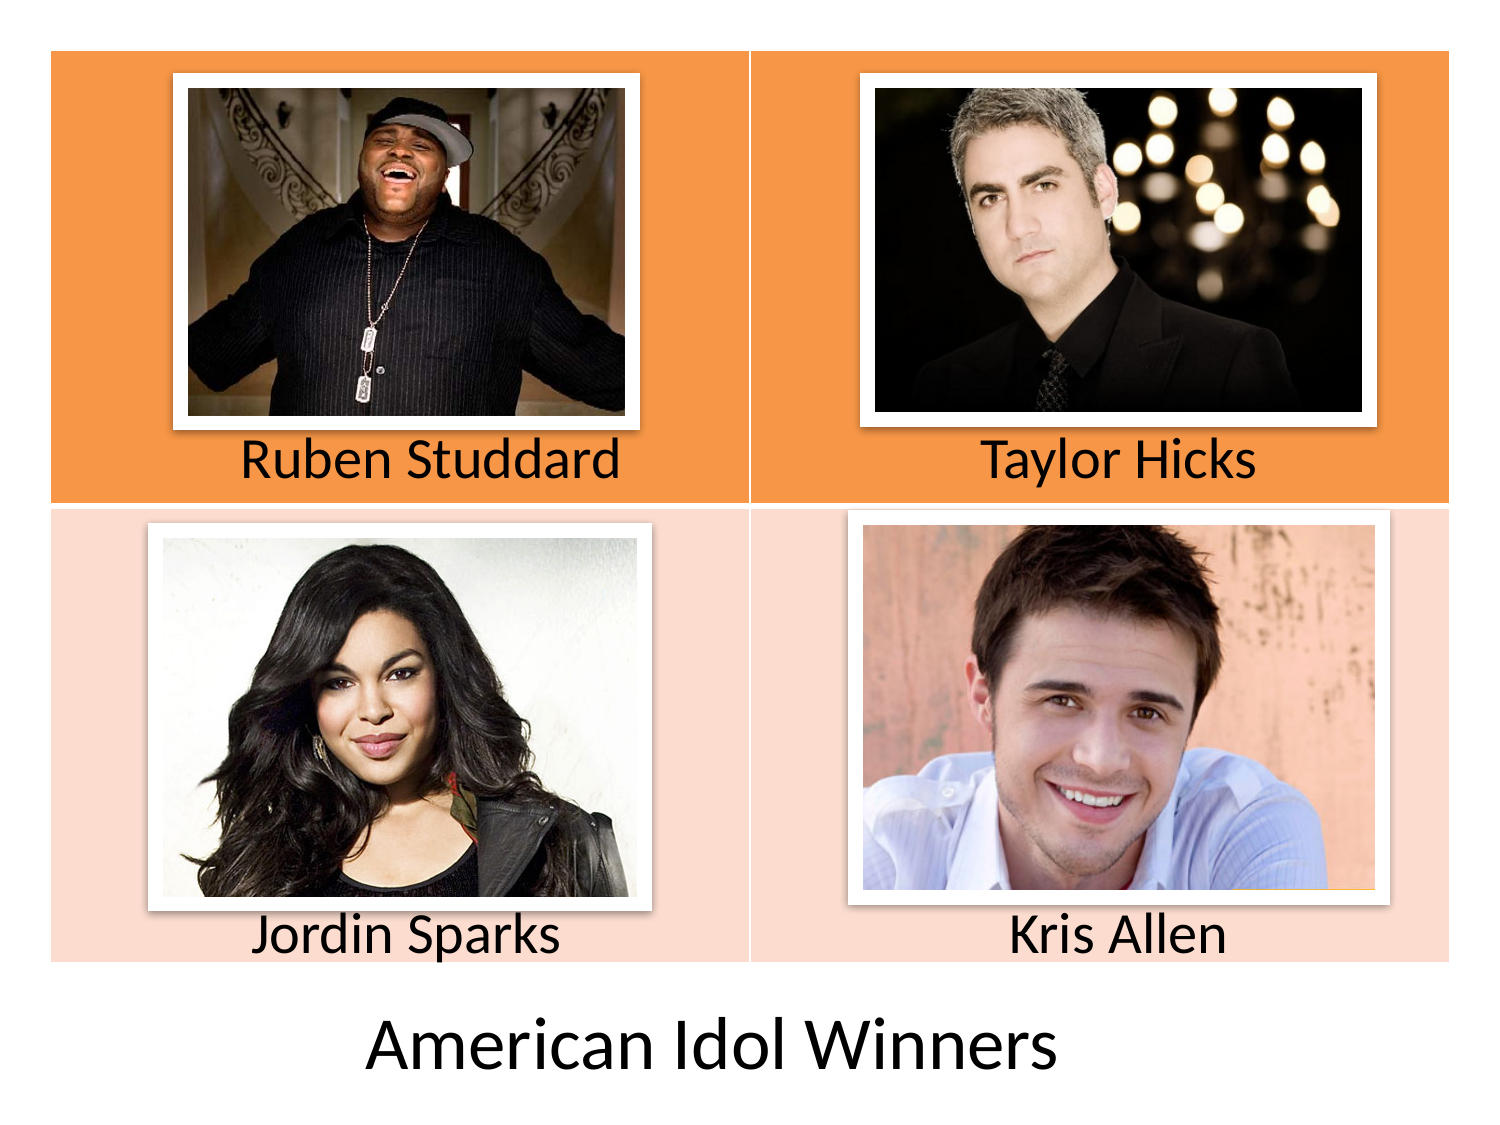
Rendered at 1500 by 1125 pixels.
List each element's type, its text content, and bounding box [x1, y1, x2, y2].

table_header [51, 51, 749, 503]
text_box Taylor Hicks [837, 412, 1400, 498]
table_cell [51, 509, 749, 962]
table_header [751, 51, 1449, 503]
picture [874, 87, 1363, 413]
table_cell [751, 509, 847, 962]
picture [162, 537, 638, 897]
picture [187, 87, 626, 416]
text_box Kris Allen [837, 887, 1400, 973]
table_cell [1390, 509, 1449, 962]
text_box Ruben Studdard [150, 412, 713, 498]
text_box Jordin Sparks [125, 887, 688, 973]
text_box American Idol Winners [112, 987, 1313, 1093]
picture [862, 524, 1376, 891]
